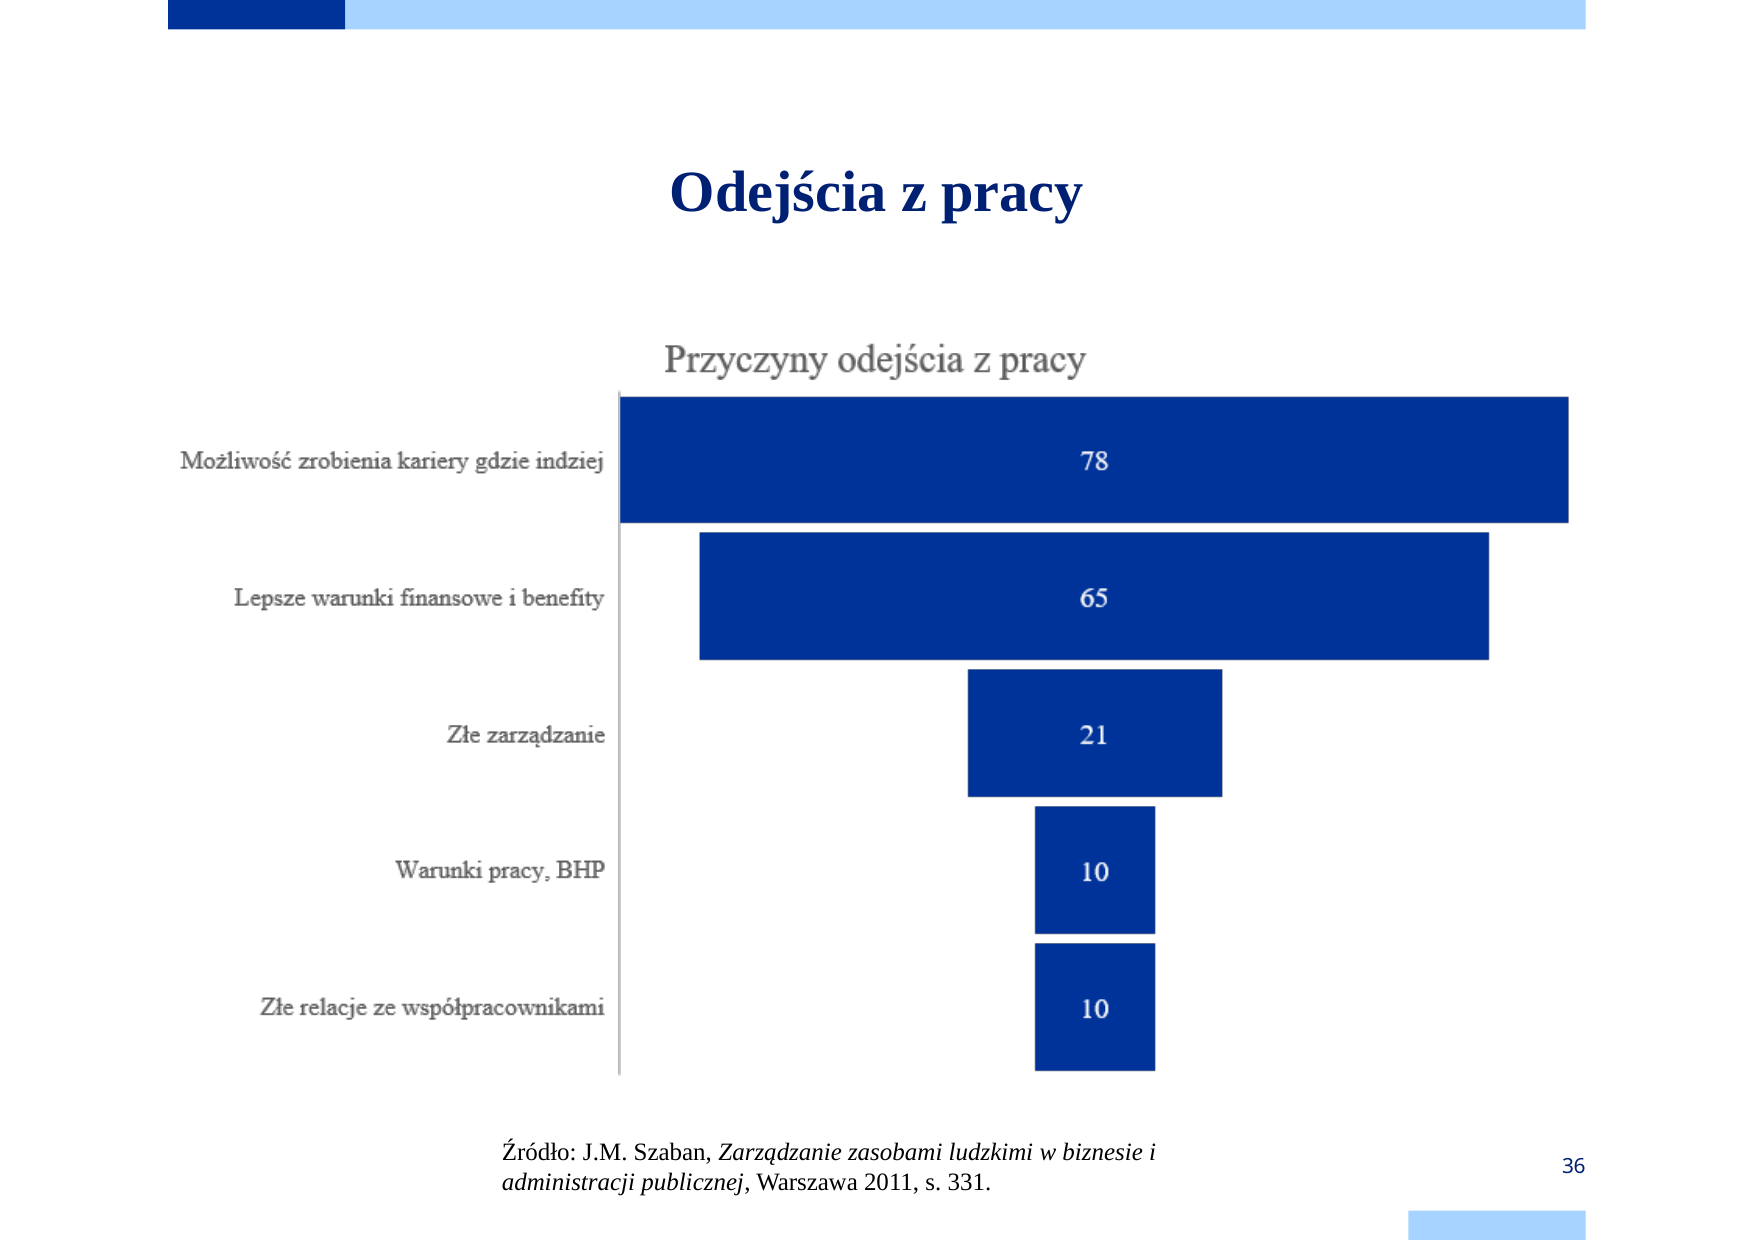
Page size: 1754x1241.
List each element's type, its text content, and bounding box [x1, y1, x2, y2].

text_box Źródło: J.M. Szaban, Zarządzanie zasobami ludzkimi w biznesie i administracji publicznej, Warszawa 2011, s. 331. [487, 1127, 1279, 1203]
slide_number 36 [1408, 1151, 1586, 1182]
title Odejścia z pracy [168, 147, 1586, 324]
picture [168, 324, 1586, 1093]
